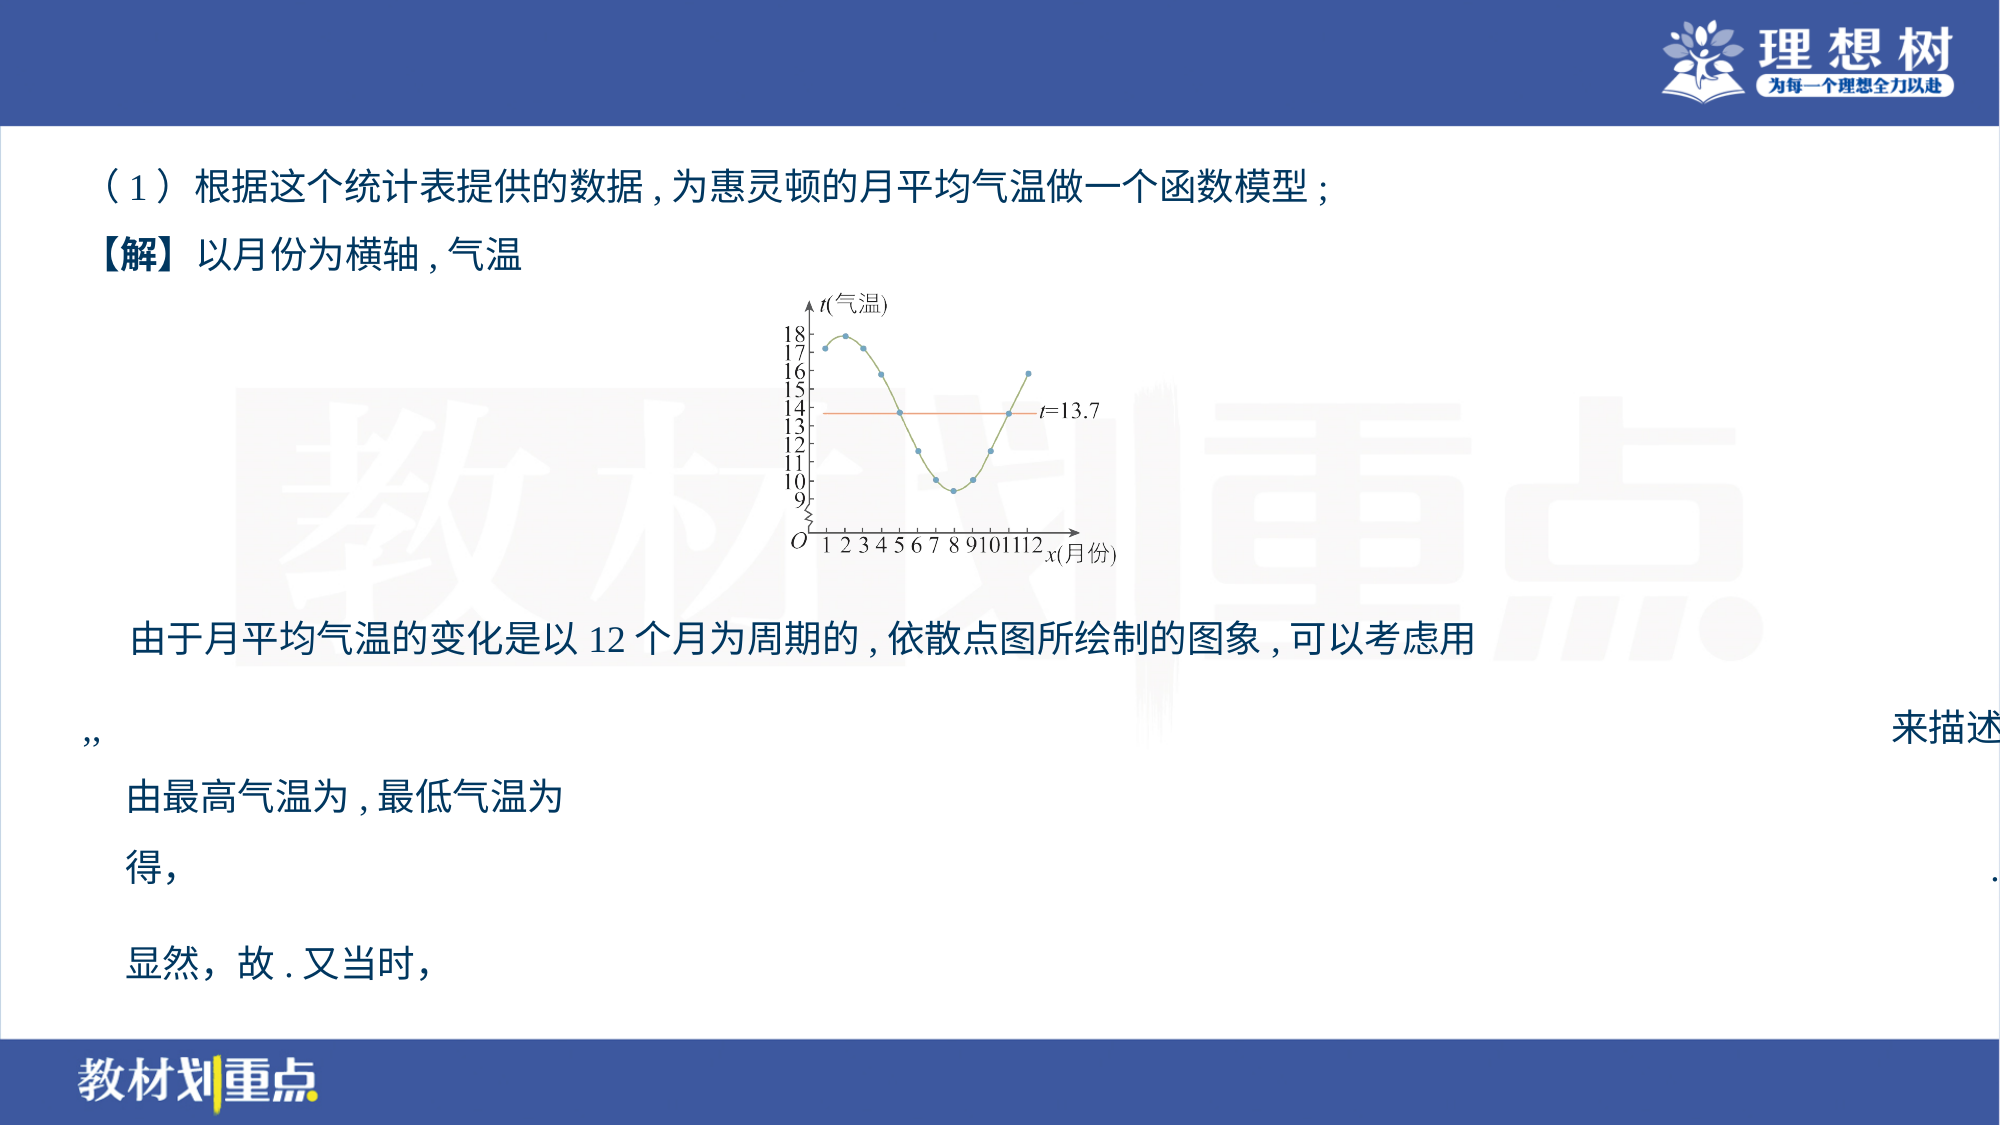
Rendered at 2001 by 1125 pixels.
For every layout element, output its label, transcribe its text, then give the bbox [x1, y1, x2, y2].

picture [1991, 719, 2000, 729]
picture [0, 0, 2000, 1125]
text_box （1）根据这个统计表提供的数据,为惠灵顿的月平均气温做一个函数模型; [82, 141, 1817, 201]
